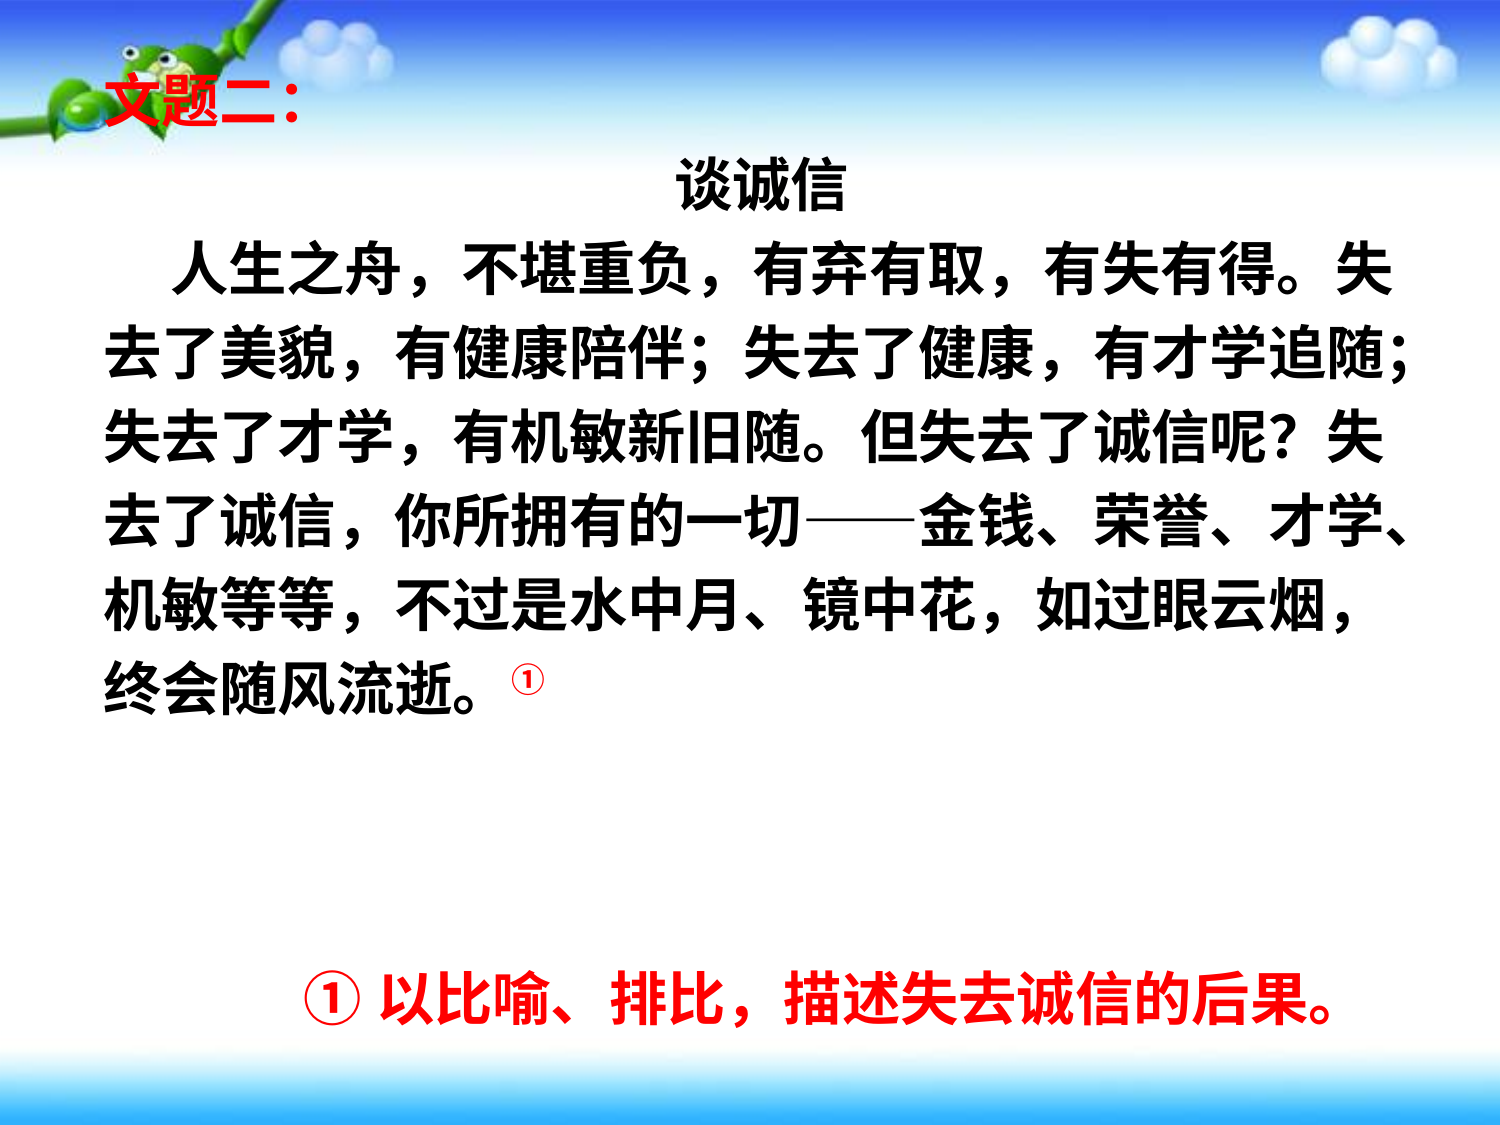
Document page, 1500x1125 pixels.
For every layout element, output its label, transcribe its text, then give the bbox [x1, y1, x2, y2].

picture [0, 0, 1500, 1125]
text_box 文题二： 谈诚信 人生之舟，不堪重负，有弃有取，有失有得。失去了美貌，有健康陪伴；失去了健康，有才学追随；失去了才学，有机敏新旧随。但失去了诚信呢？失去了诚信，你所拥有的一切——金钱、荣誉、才学、机敏等等，不过是水中月、镜中花，如过眼云烟，终会随风流逝。① [88, 42, 1435, 730]
text_box ①以比喻、排比，描述失去诚信的后果。 [289, 940, 1424, 1040]
